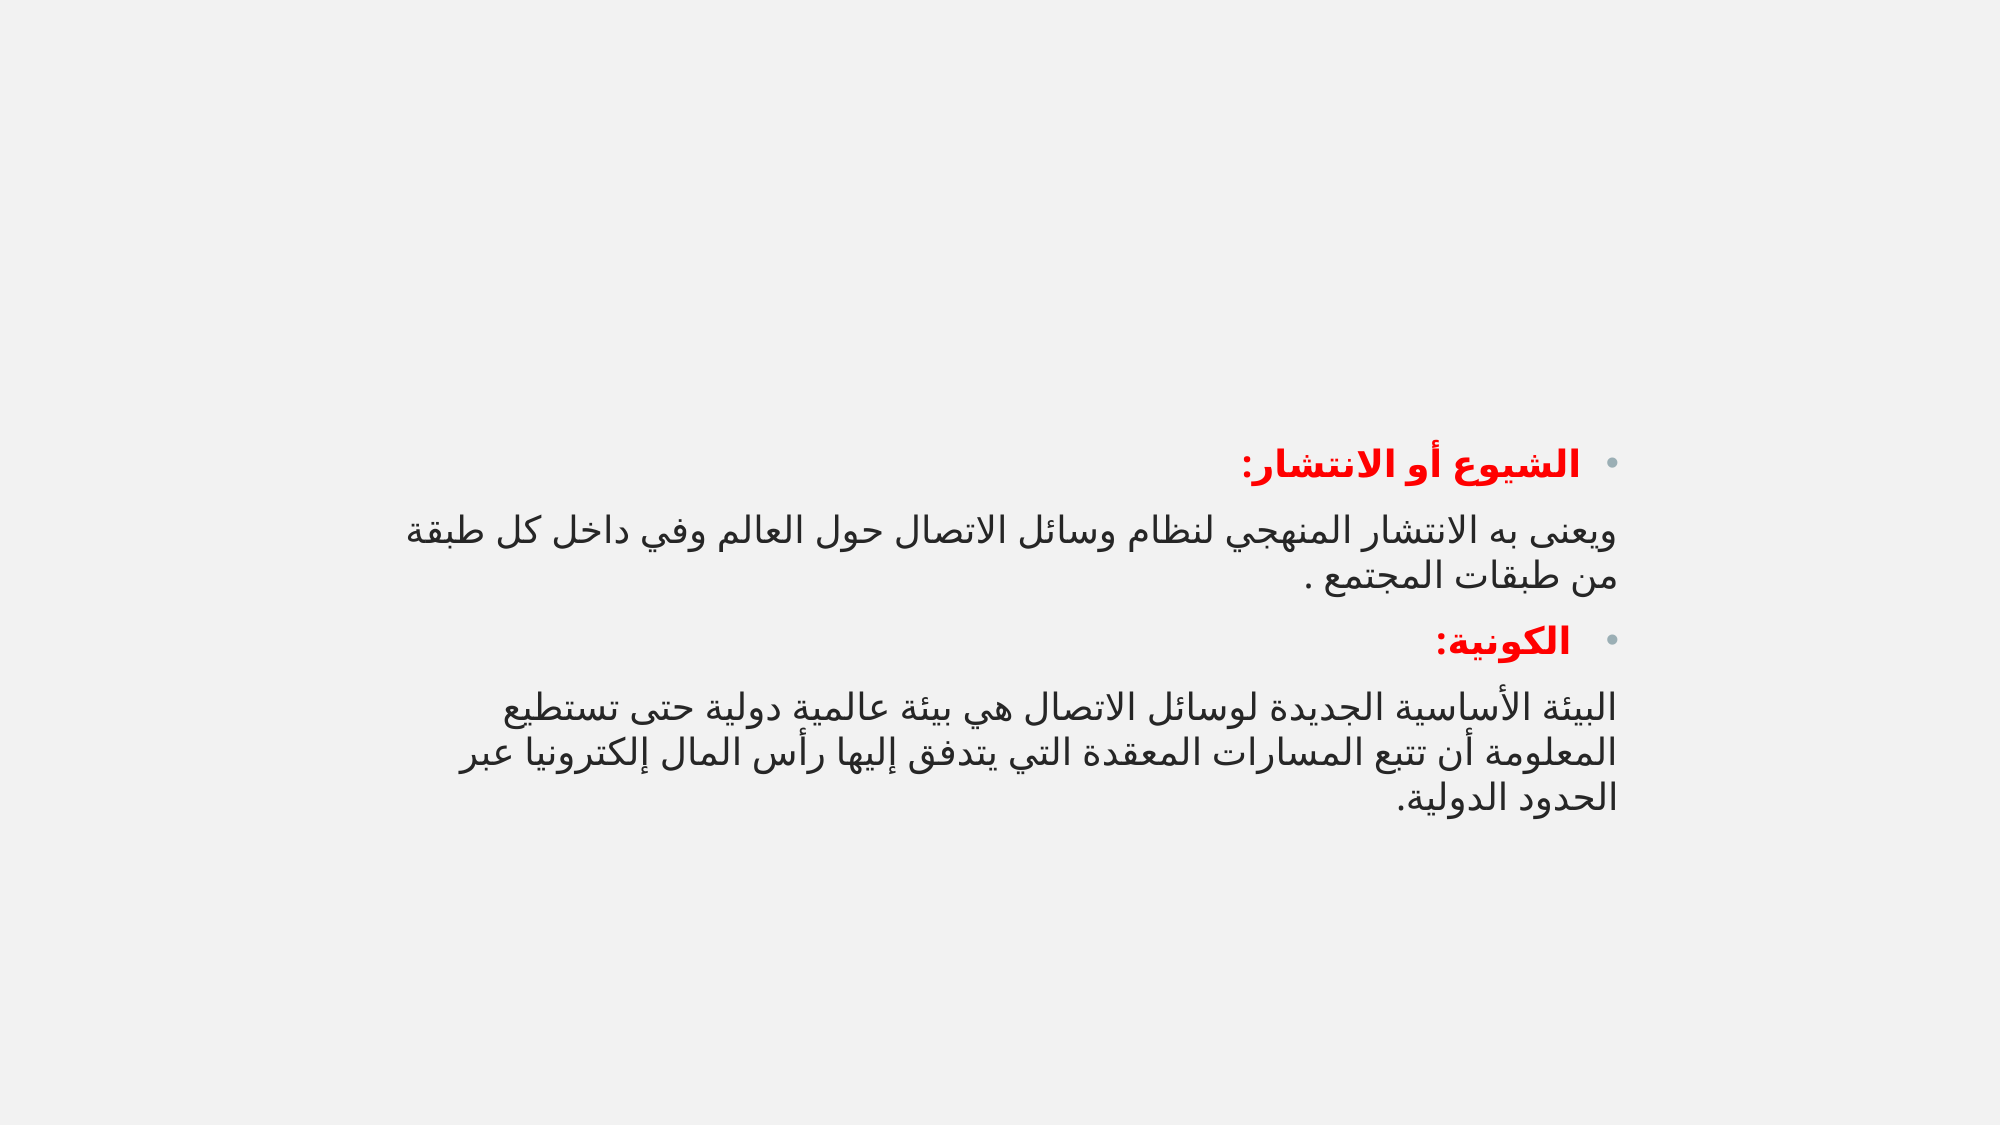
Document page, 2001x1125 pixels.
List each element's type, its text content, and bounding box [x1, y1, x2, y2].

list الشيوع أو الانتشار: ويعنى به الانتشار المنهجي لنظام وسائل الاتصال حول العالم وفي داخل كل طبقة من طبقات المجتمع . الكونية: البيئة الأساسية الجديدة لوسائل الاتصال هي بيئة عالمية دولية حتى تستطيع المعلومة أن تتبع المسارات المعقدة التي يتدفق إليها رأس المال إلكترونيا عبر الحدود الدولية. [366, 432, 1634, 942]
